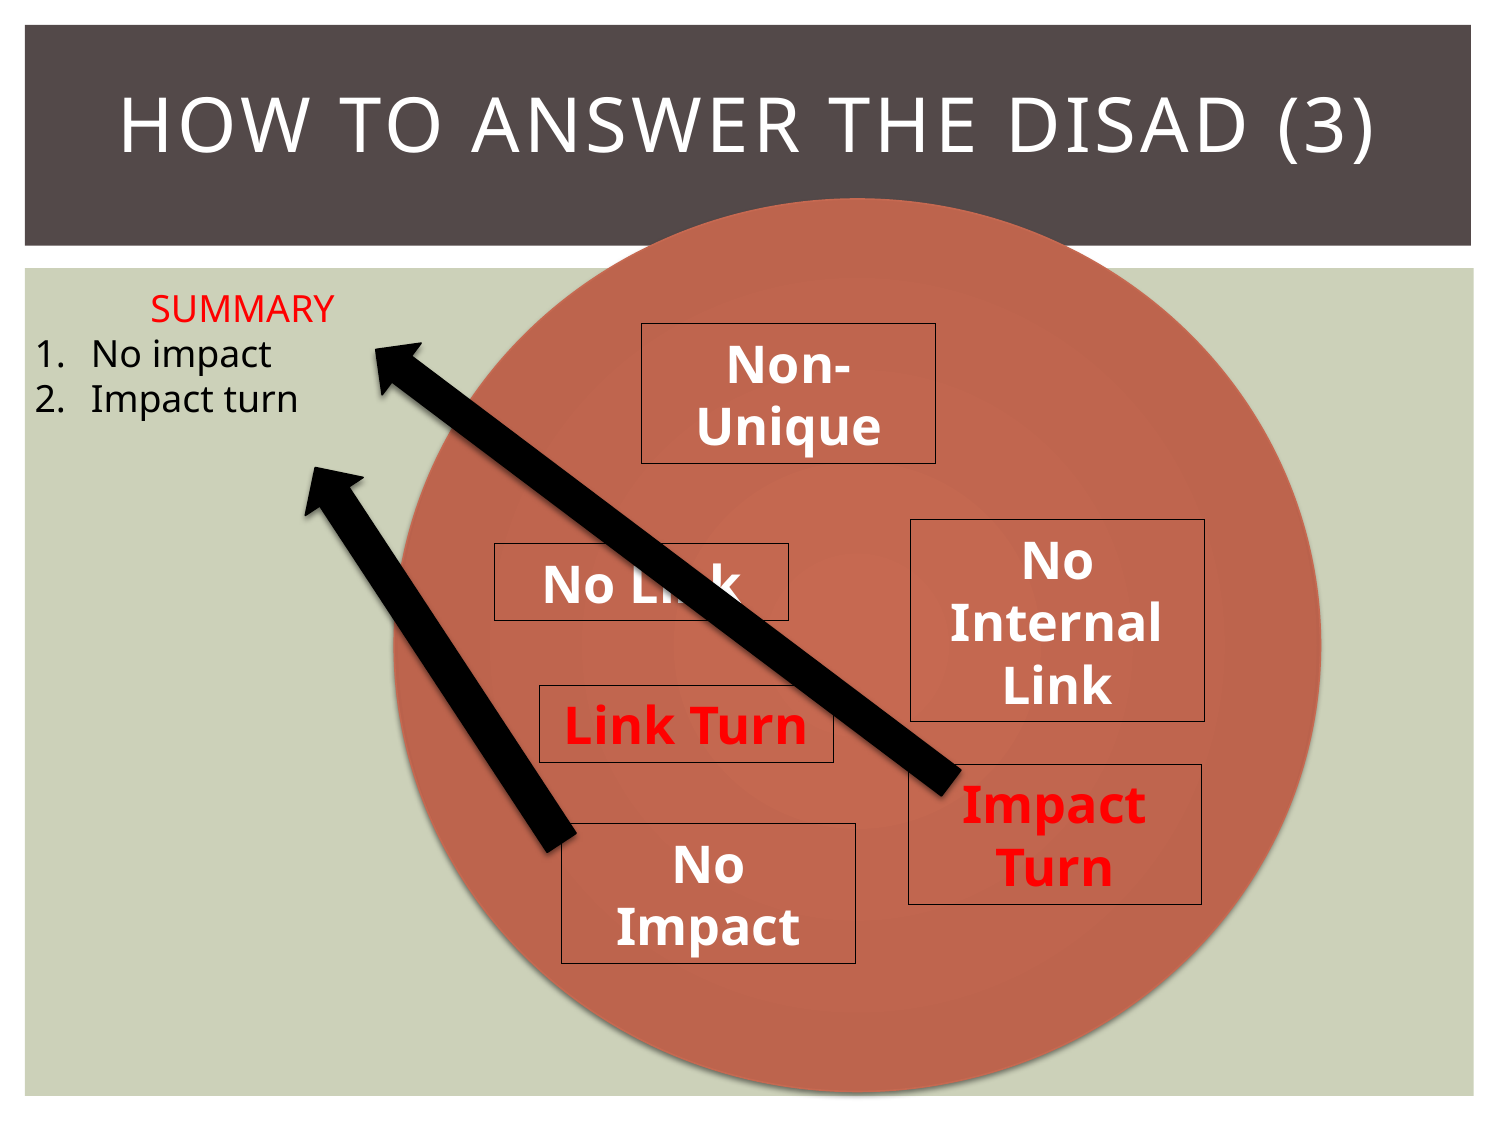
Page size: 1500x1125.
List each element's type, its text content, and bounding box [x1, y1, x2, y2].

text_box No Impact [561, 823, 856, 964]
text_box Non-Unique [641, 323, 936, 464]
text_box No Link [664, 543, 789, 621]
title How to answer the disad (3) [78, 28, 1415, 217]
text_box No Internal Link [910, 519, 1205, 722]
text_box [393, 217, 1322, 1093]
text_box SUMMARY No impact Impact turn [19, 277, 466, 428]
text_box Link Turn [539, 685, 834, 763]
text_box [451, 396, 962, 797]
text_box [304, 466, 577, 853]
text_box No Link [494, 543, 696, 621]
text_box Impact Turn [908, 764, 1202, 905]
